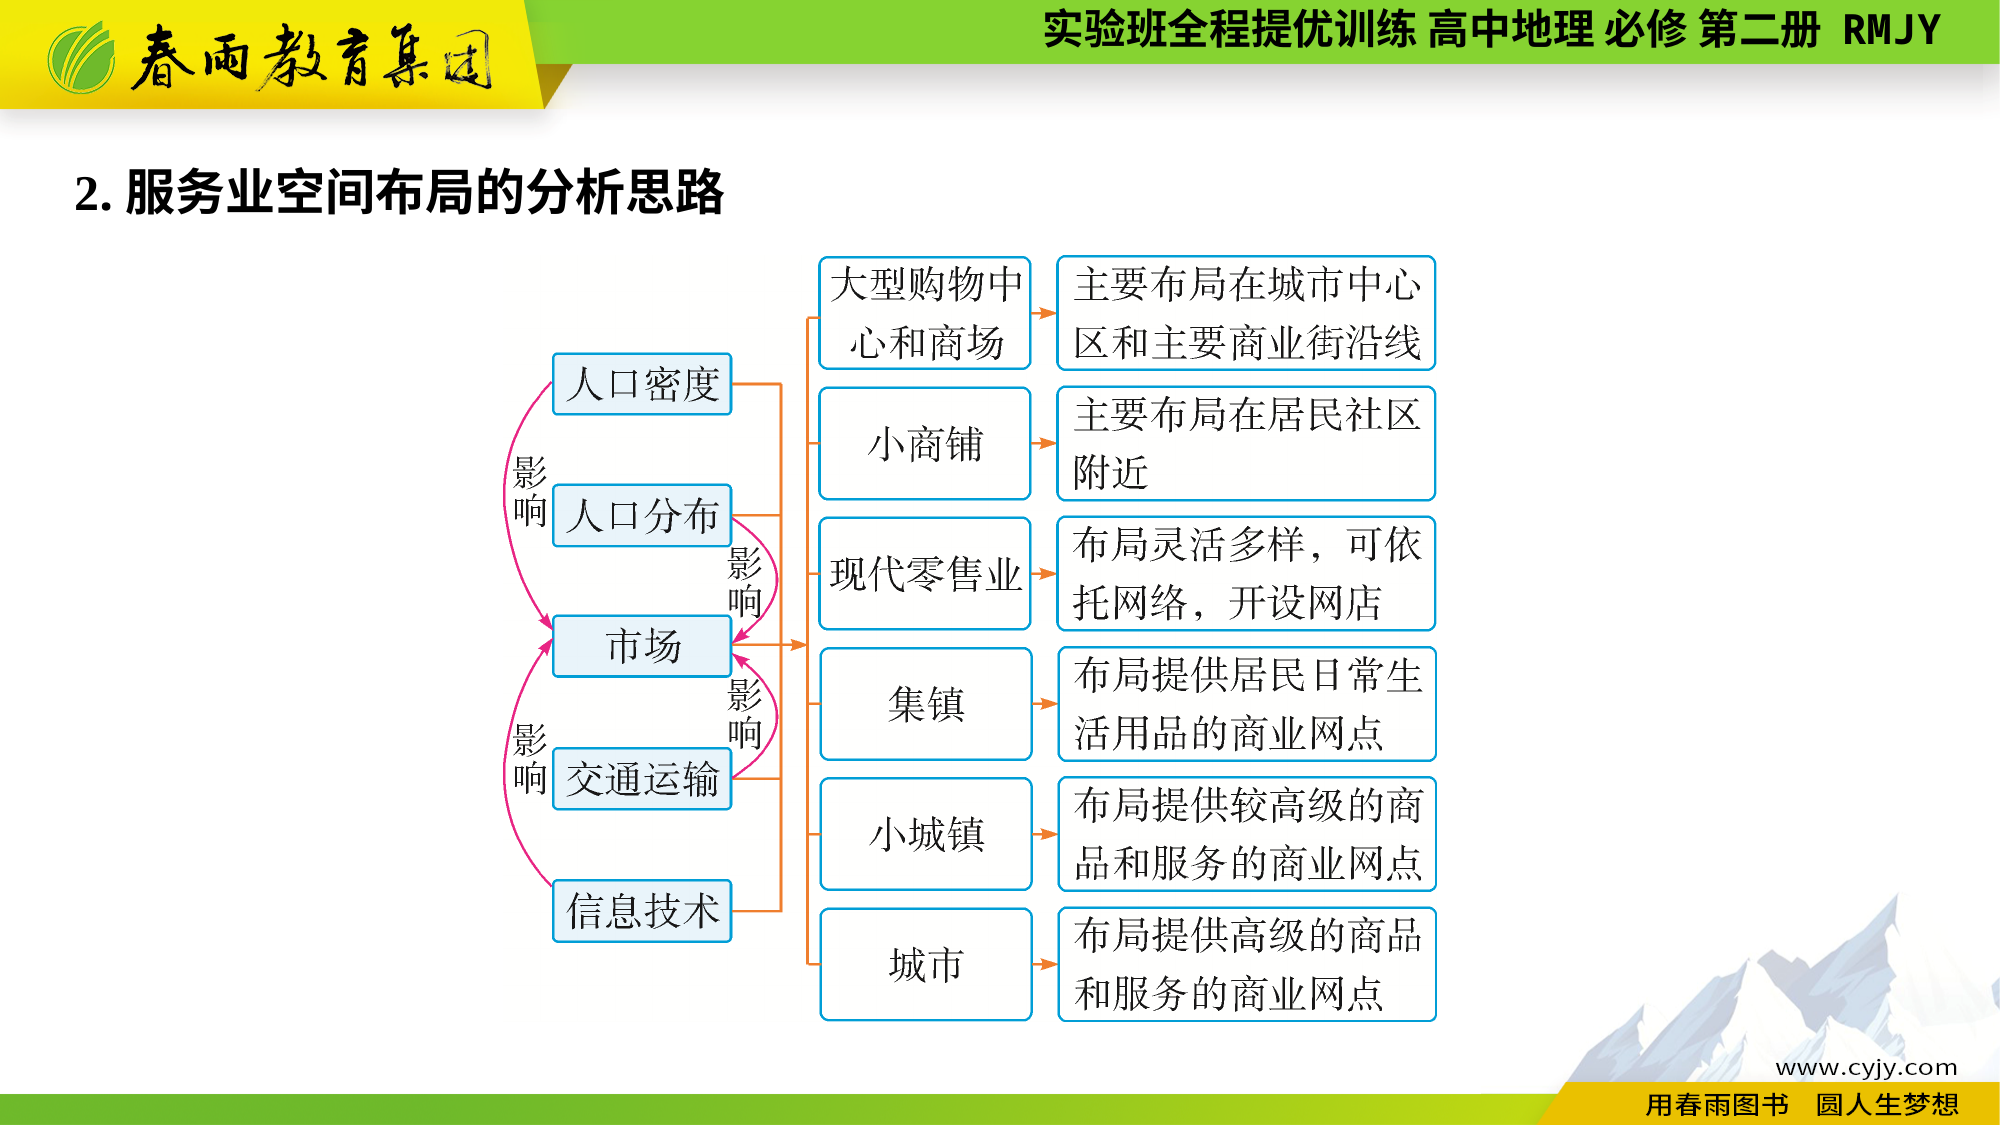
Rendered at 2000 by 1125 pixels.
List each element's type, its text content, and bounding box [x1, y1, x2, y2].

list 2.服务业空间布局的分析思路 [59, 122, 1944, 217]
picture [0, 0, 2000, 1125]
